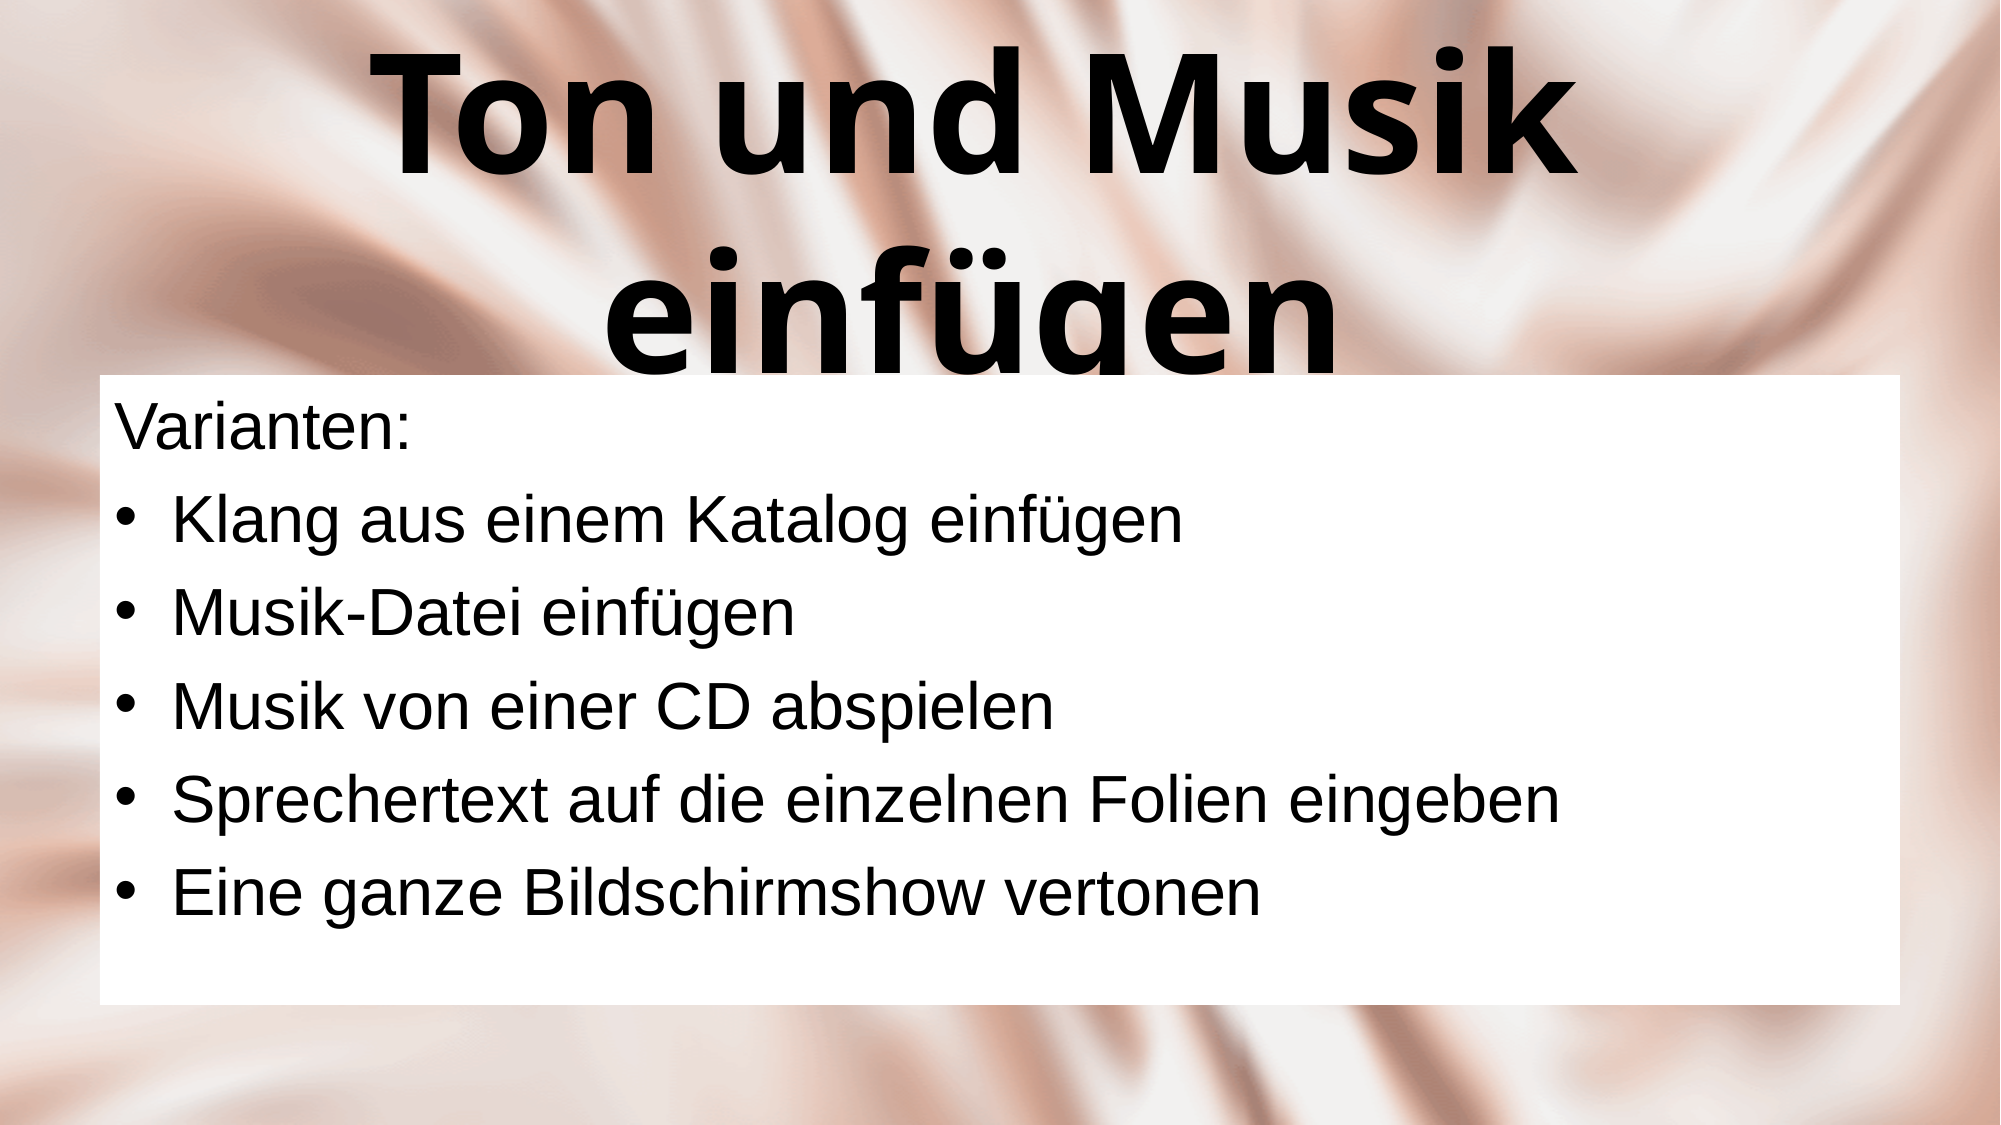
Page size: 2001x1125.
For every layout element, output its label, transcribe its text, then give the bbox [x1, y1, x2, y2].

title Ton und Musik einfügen [73, 112, 1874, 301]
list Varianten: Klang aus einem Katalog einfügen Musik-Datei einfügen Musik von einer CD abspielen Sprechertext auf die einzelnen Folien eingeben Eine ganze Bildschirmshow vertonen [99, 375, 1900, 1005]
